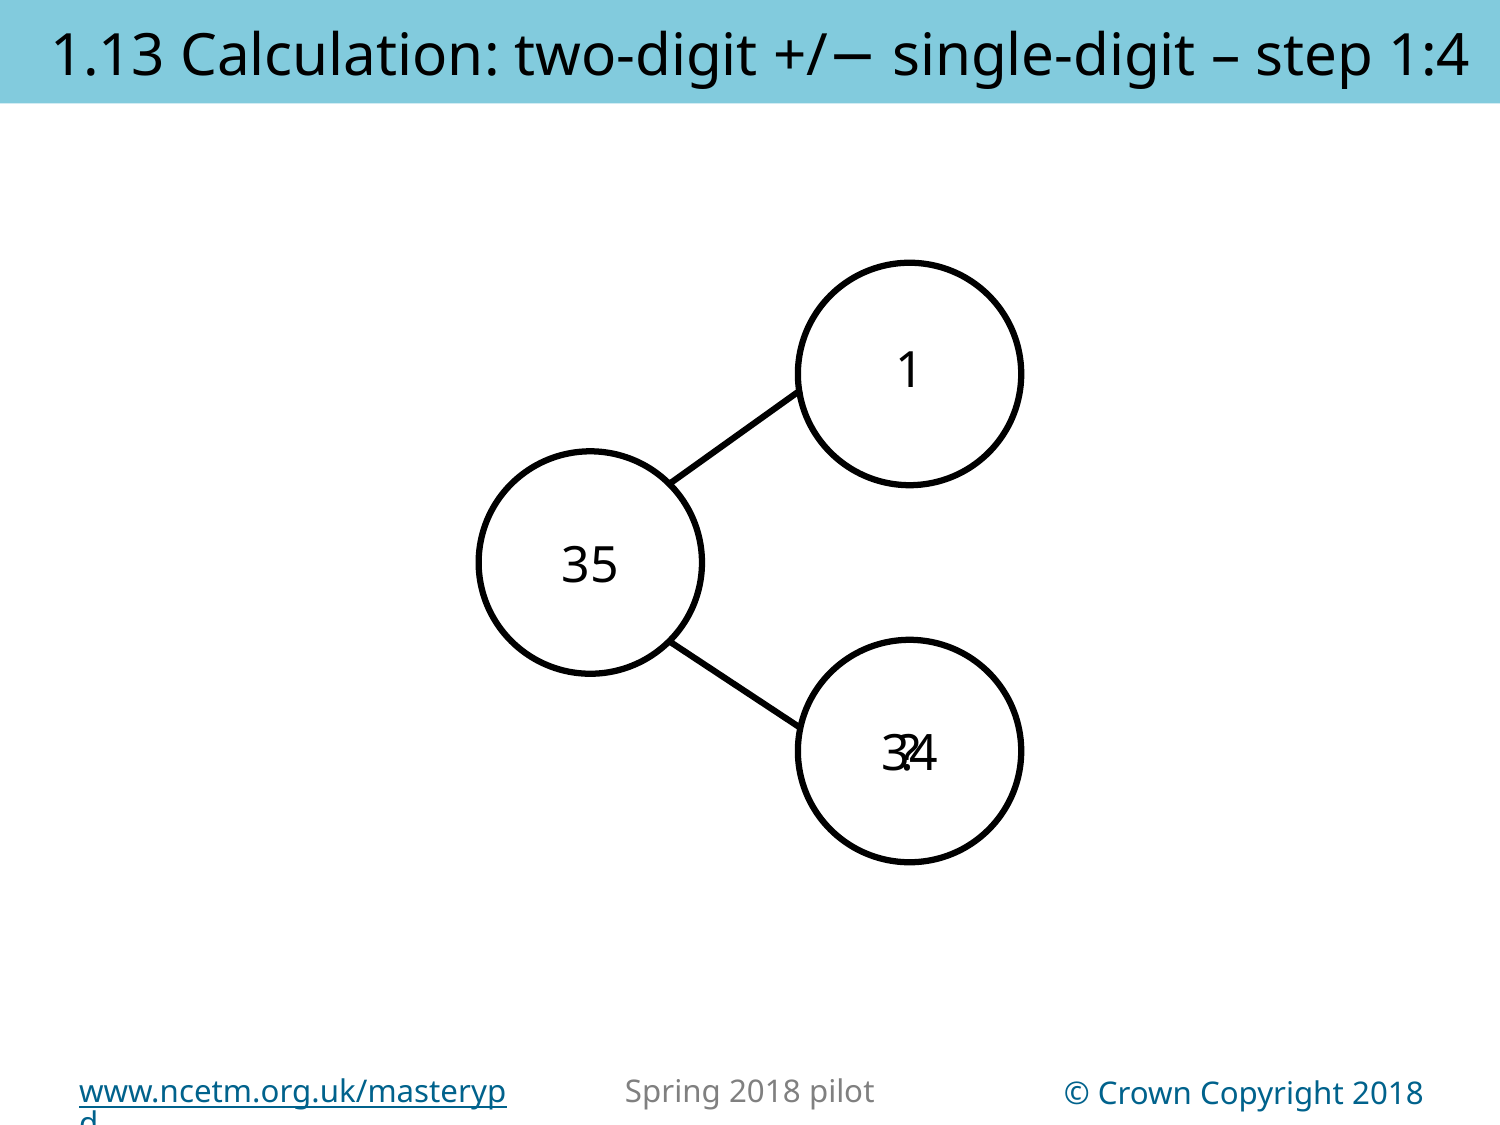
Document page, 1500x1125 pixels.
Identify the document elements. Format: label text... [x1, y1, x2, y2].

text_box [478, 262, 1022, 863]
list 1.13 Calculation: two-digit +/− single-digit – step 1:4 [0, 0, 1500, 104]
